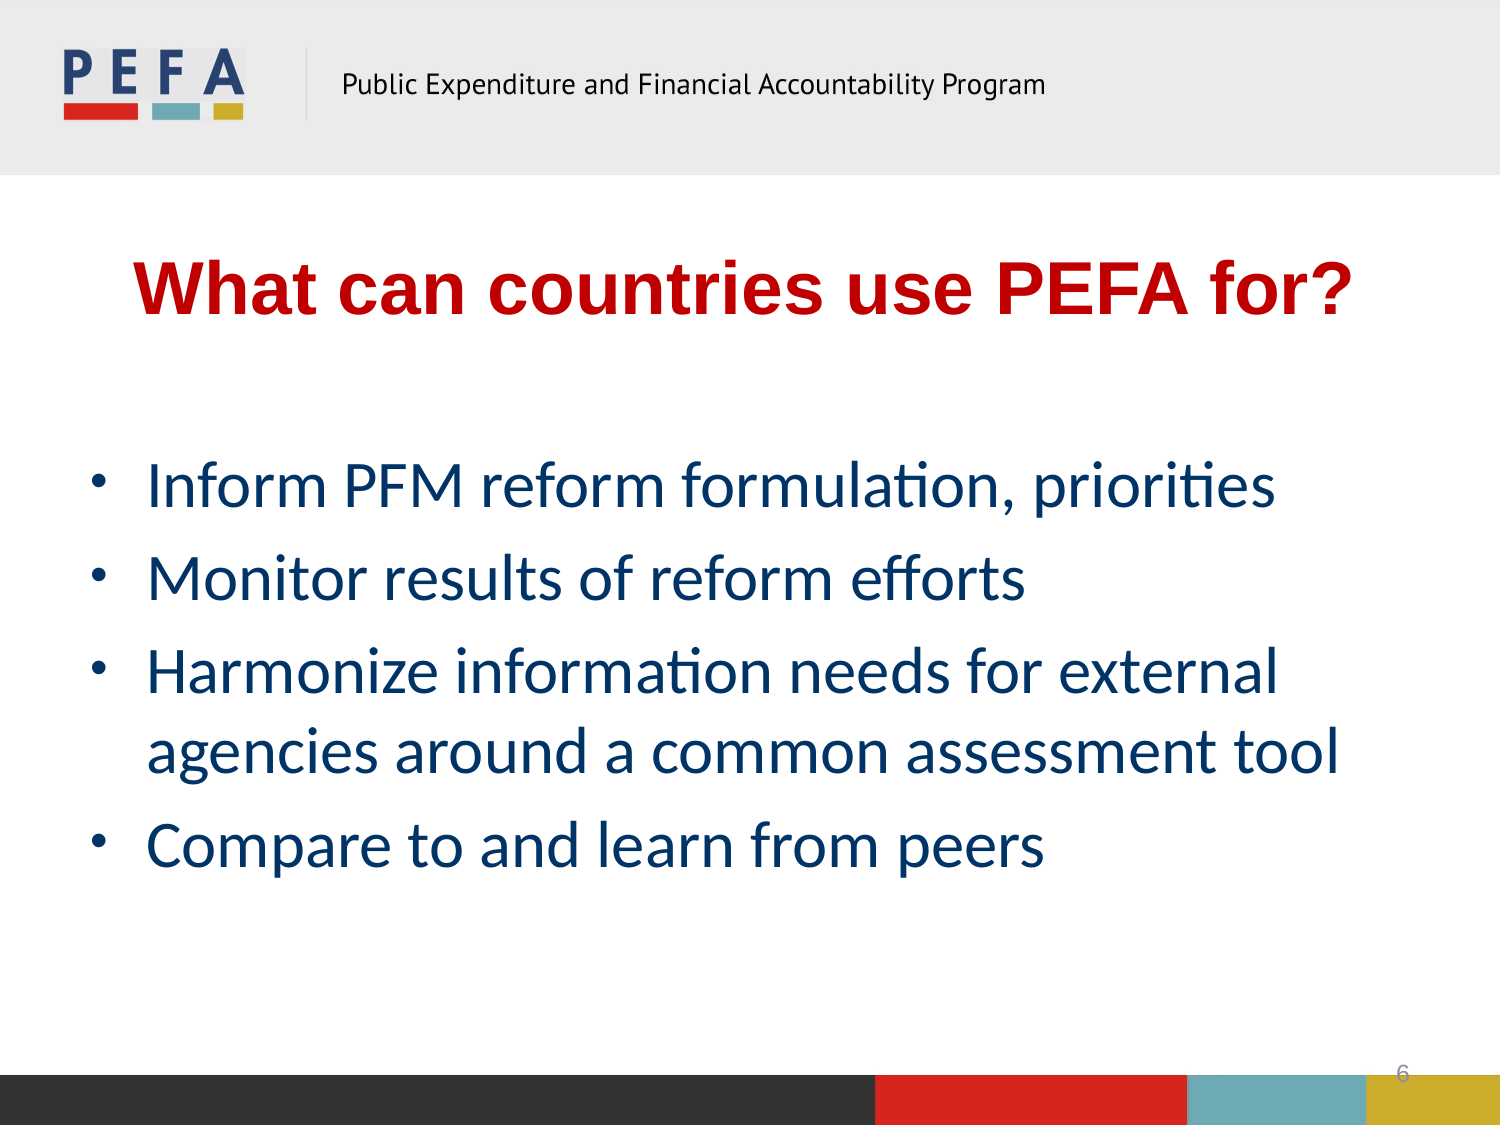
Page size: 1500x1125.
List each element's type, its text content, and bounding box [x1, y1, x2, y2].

list Inform PFM reform formulation, priorities Monitor results of reform efforts Harmonize information needs for external agencies around a common assessment tool Compare to and learn from peers [74, 349, 1426, 1059]
title What can countries use PEFA for? [64, 207, 1426, 339]
picture [0, 0, 1500, 1125]
slide_number 6 [1074, 1042, 1425, 1103]
